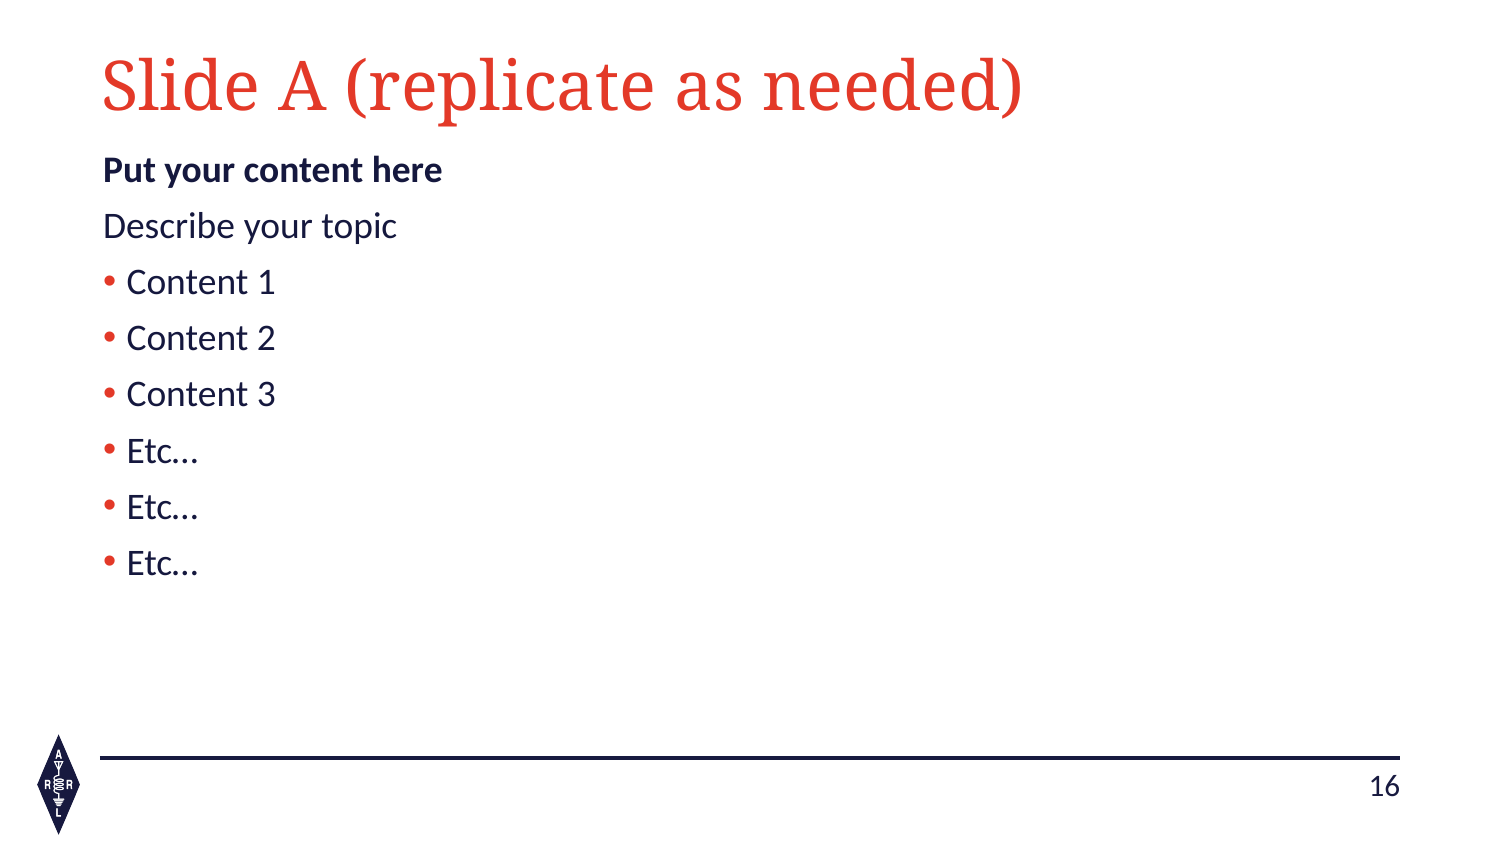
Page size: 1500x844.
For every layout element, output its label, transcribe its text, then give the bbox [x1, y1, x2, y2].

list Put your content here Describe your topic Content 1 Content 2 Content 3 Etc… Etc… Etc… [103, 144, 1401, 760]
slide_number 16 [1302, 761, 1400, 807]
picture [37, 734, 80, 835]
title Slide A (replicate as needed) [101, 44, 1402, 145]
